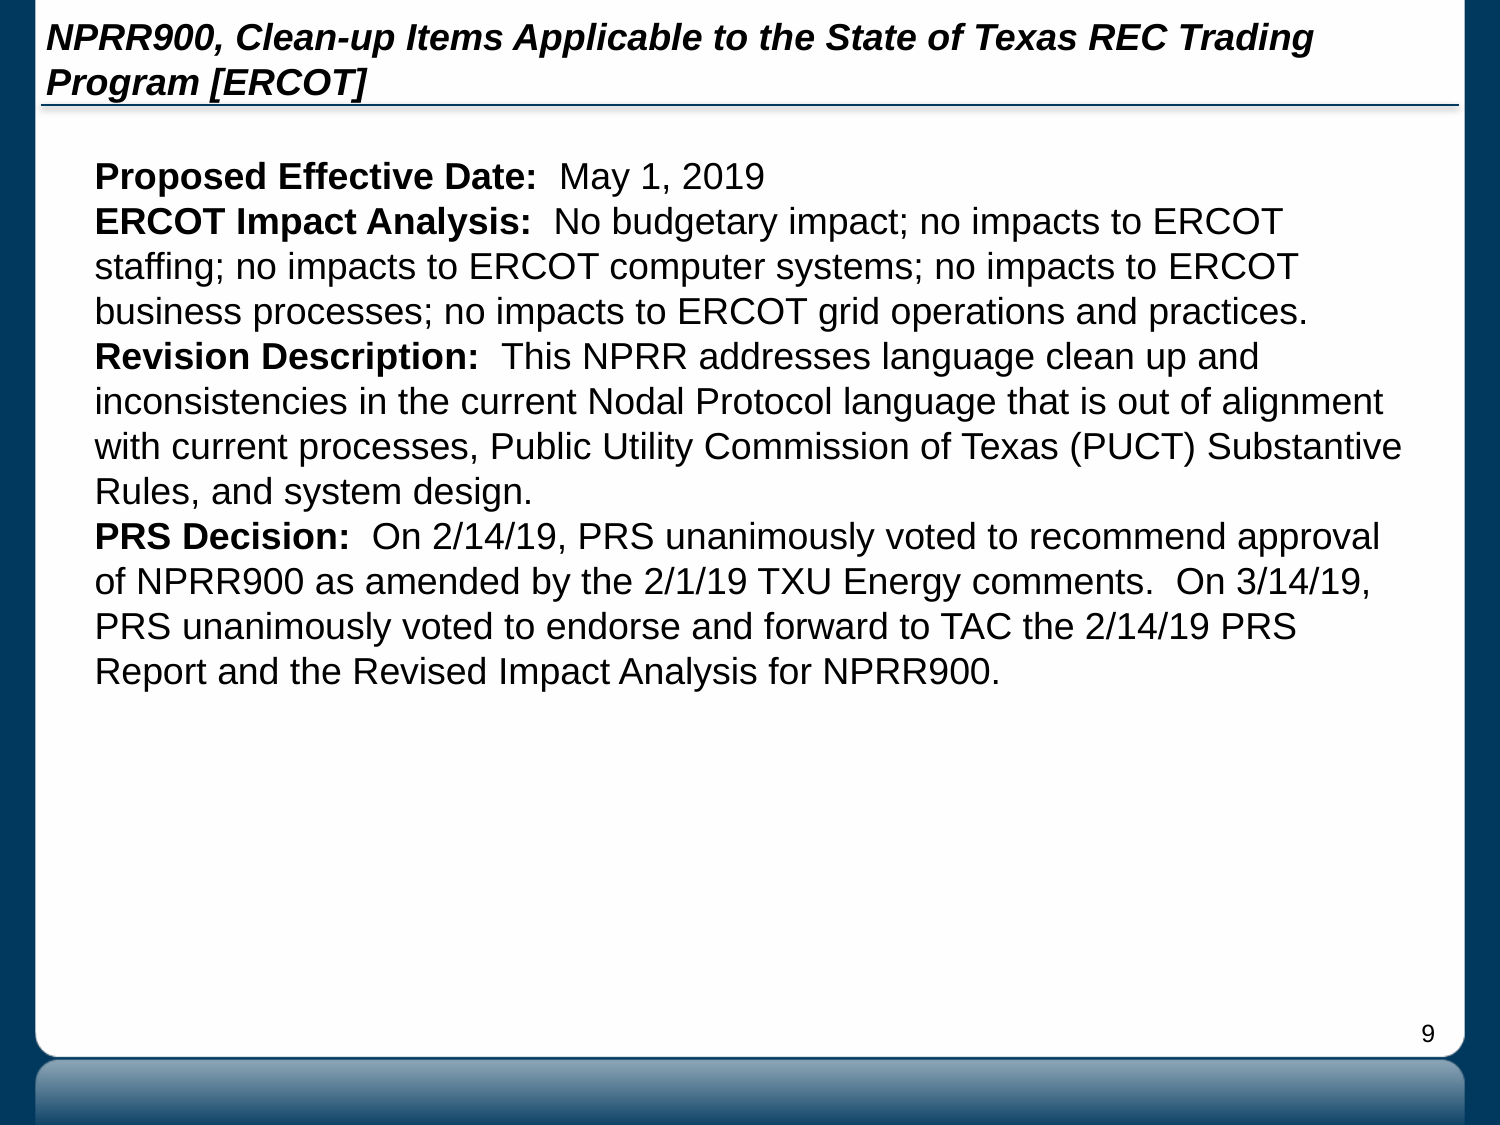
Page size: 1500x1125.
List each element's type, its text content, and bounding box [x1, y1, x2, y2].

picture [35, 0, 1465, 1125]
text_box Proposed Effective Date: May 1, 2019 ERCOT Impact Analysis: No budgetary impact; no impacts to ERCOT staffing; no impacts to ERCOT computer systems; no impacts to ERCOT business processes; no impacts to ERCOT grid operations and practices. Revision Description: This NPRR addresses language clean up and inconsistencies in the current Nodal Protocol language that is out of alignment with current processes, Public Utility Commission of Texas (PUCT) Substantive Rules, and system design. PRS Decision: On 2/14/19, PRS unanimously voted to recommend approval of NPRR900 as amended by the 2/1/19 TXU Energy comments. On 3/14/19, PRS unanimously voted to endorse and forward to TAC the 2/14/19 PRS Report and the Revised Impact Analysis for NPRR900. [79, 144, 1419, 699]
title NPRR900, Clean-up Items Applicable to the State of Texas REC Trading Program [ERCOT] [31, 20, 1464, 97]
